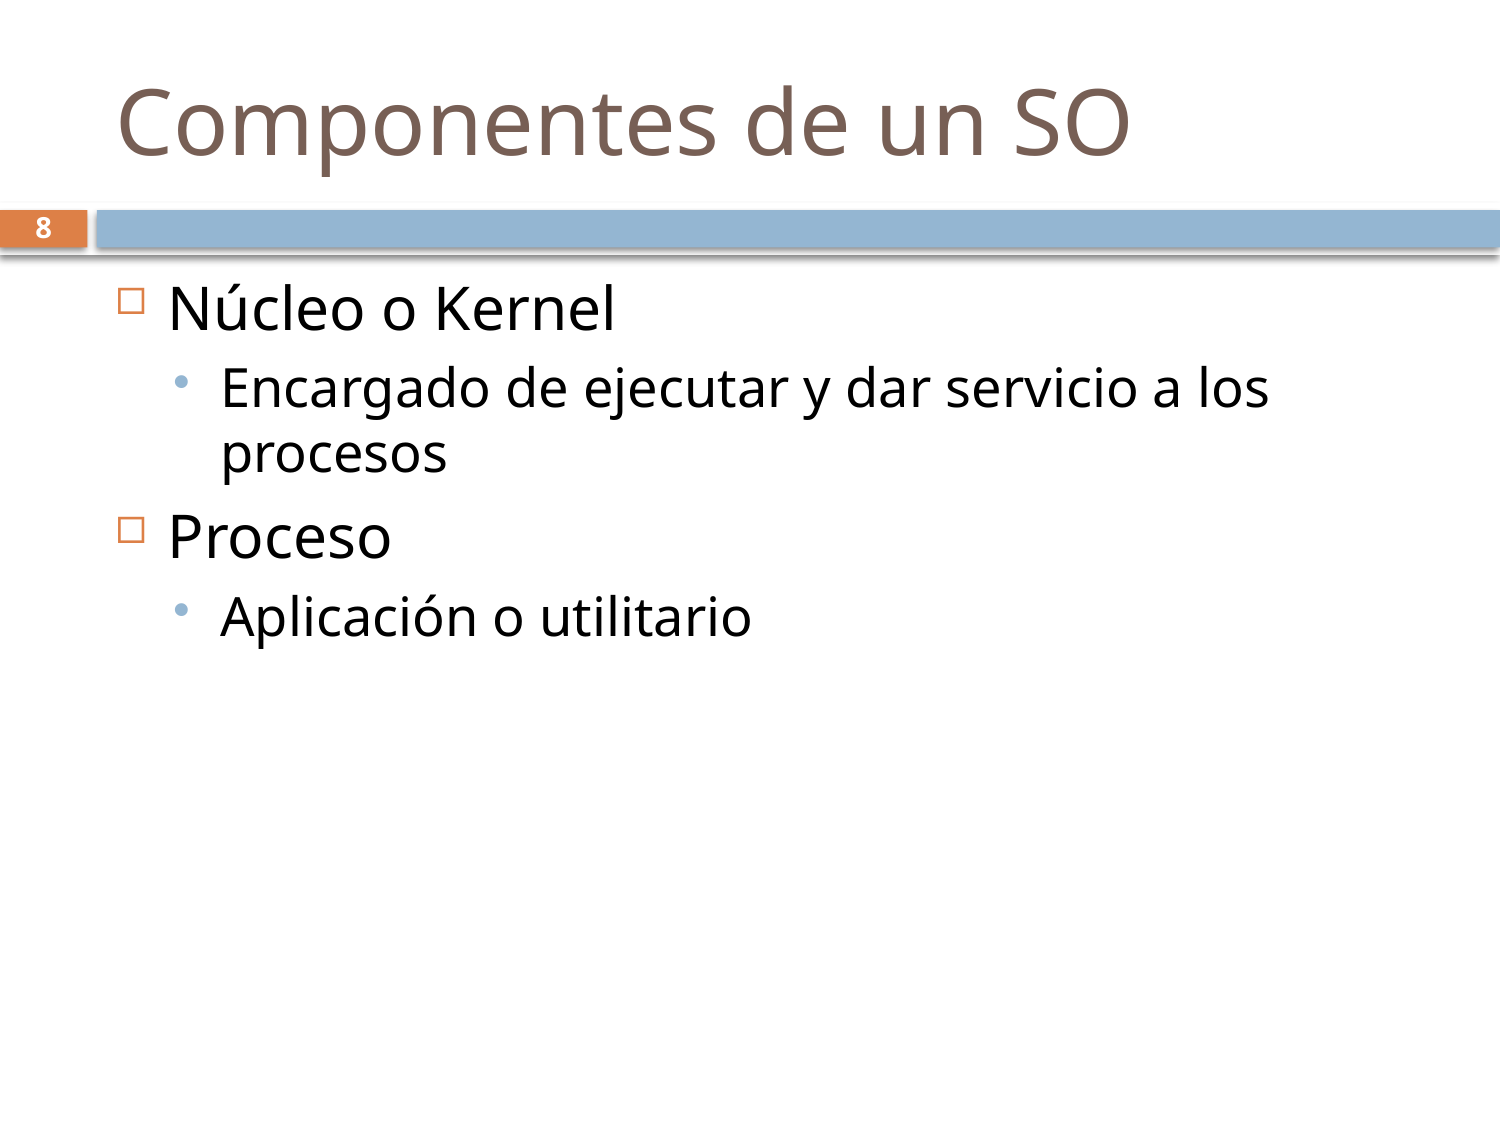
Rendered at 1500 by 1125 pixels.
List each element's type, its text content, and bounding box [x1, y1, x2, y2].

slide_number 8 [0, 208, 88, 249]
title Componentes de un SO [100, 37, 1438, 200]
list Núcleo o Kernel Encargado de ejecutar y dar servicio a los procesos Proceso Aplicación o utilitario [100, 262, 1438, 1000]
